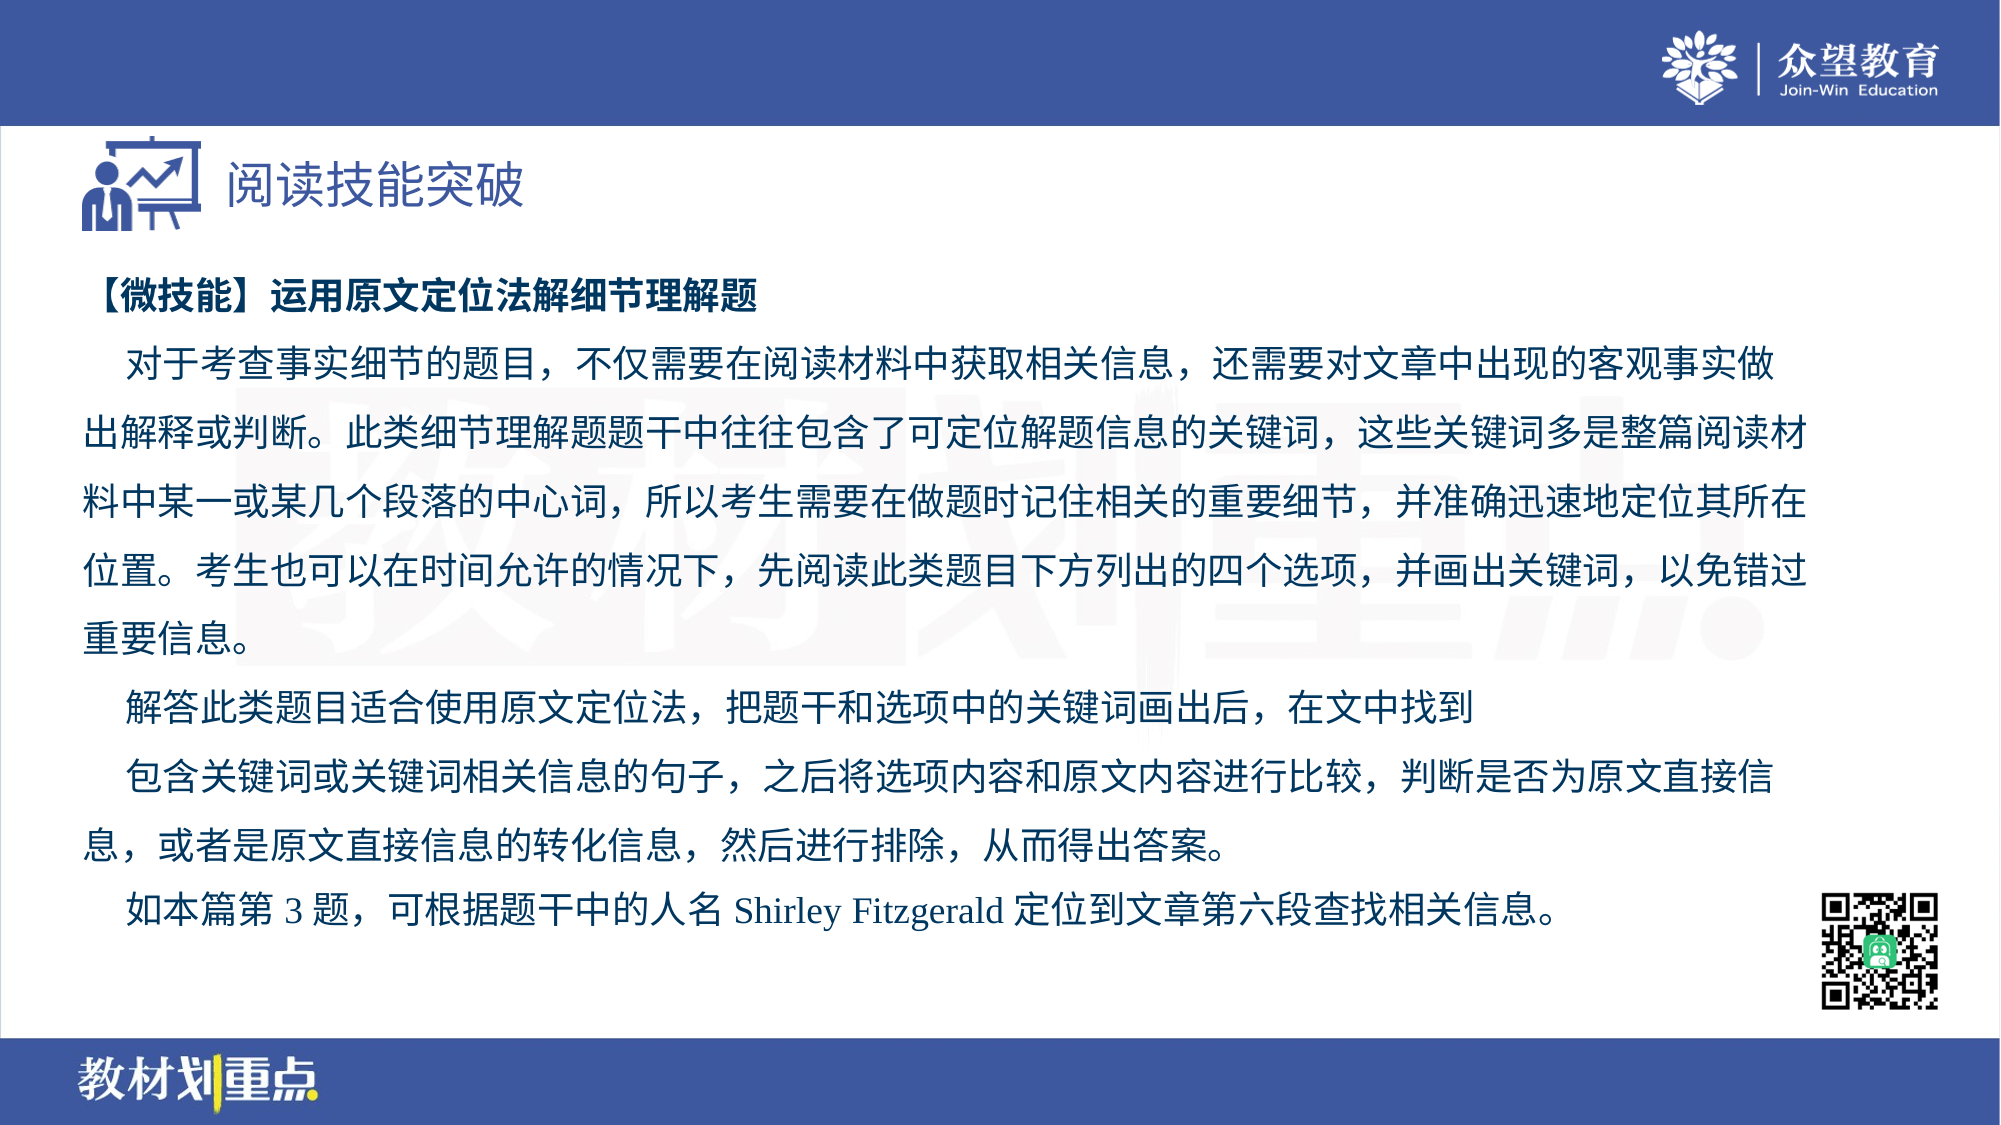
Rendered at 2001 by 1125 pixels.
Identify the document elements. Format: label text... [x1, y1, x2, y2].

text_box 【微技能】运用原文定位法解细节理解题 对于考查事实细节的题目，不仅需要在阅读材料中获取相关信息，还需要对文章中出现的客观事实做 出解释或判断。此类细节理解题题干中往往包含了可定位解题信息的关键词，这些关键词多是整篇阅读材 料中某一或某几个段落的中心词，所以考生需要在做题时记住相关的重要细节，并准确迅速地定位其所在 位置。考生也可以在时间允许的情况下，先阅读此类题目下方列出的四个选项，并画出关键词，以免错过 重要信息。 解答此类题目适合使用原文定位法，把题干和选项中的关键词画出后，在文中找到 包含关键词或关键词相关信息的句子，之后将选项内容和原文内容进行比较，判断是否为原文直接信 息，或者是原文直接信息的转化信息，然后进行排除，从而得出答案。 如本篇第3题，可根据题干中的人名Shirley Fitzgerald定位到文章第六段查找相关信息。 [82, 248, 1817, 925]
picture [0, 0, 2000, 1125]
